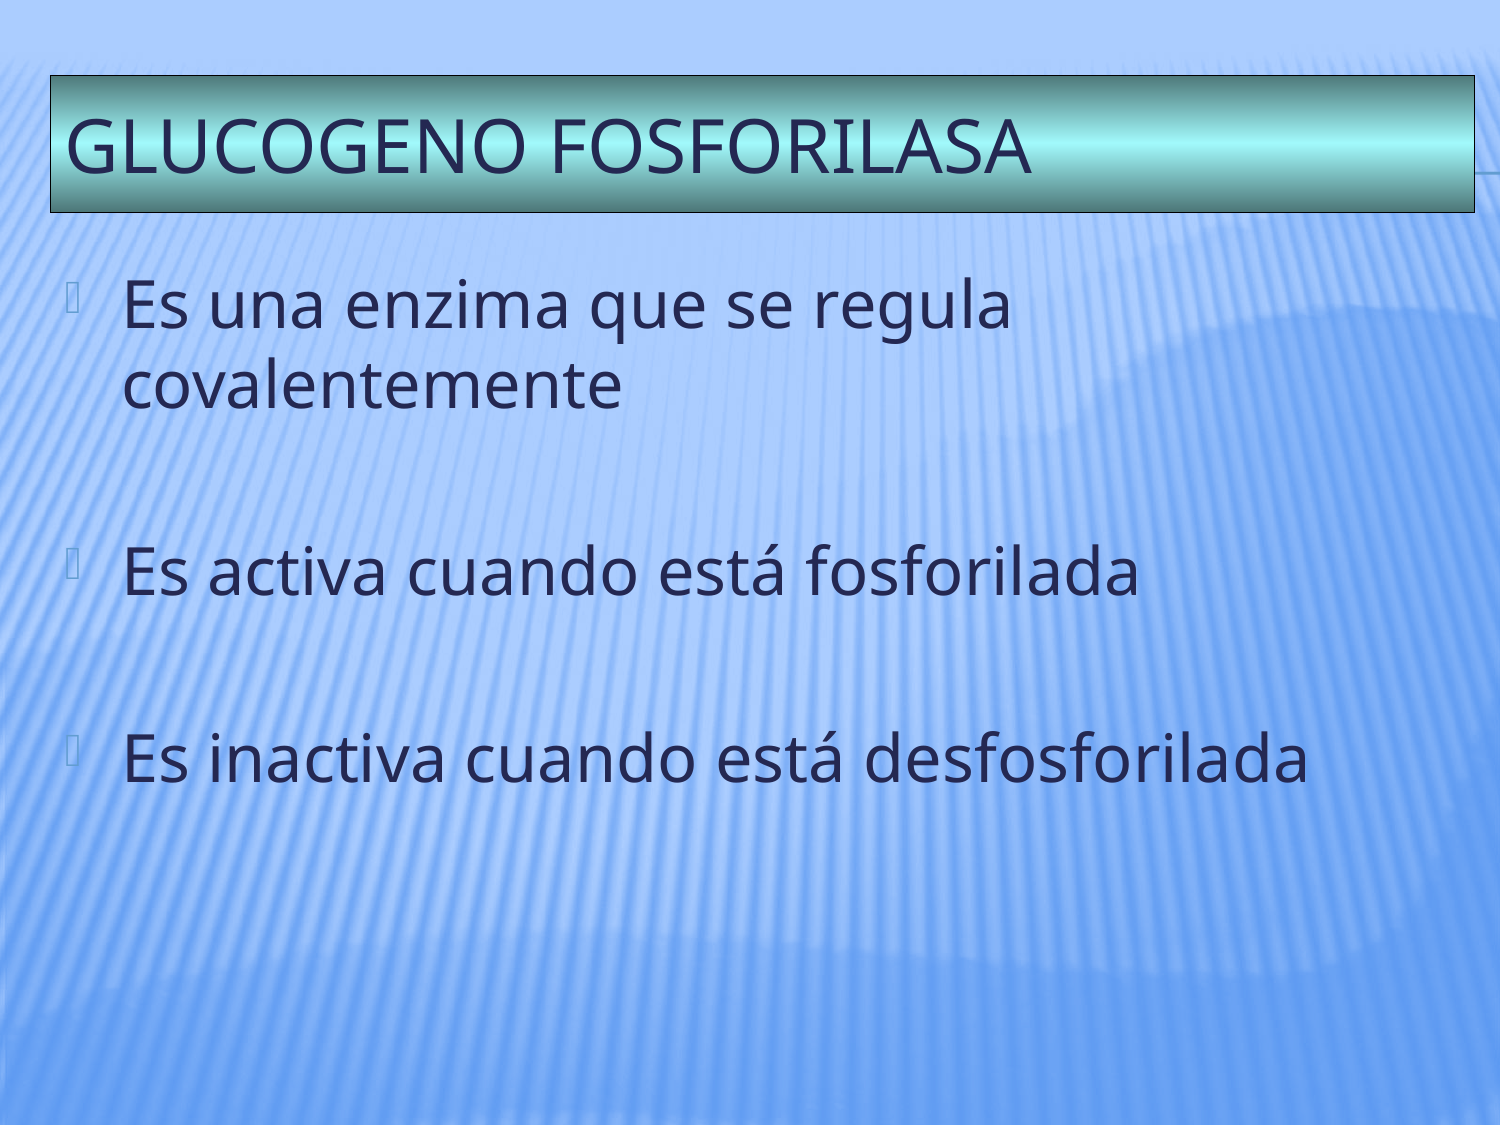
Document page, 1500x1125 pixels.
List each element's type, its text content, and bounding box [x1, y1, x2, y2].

title GLUCOGENO FOSFORILASA [50, 75, 1475, 213]
list Es una enzima que se regula covalentemente Es activa cuando está fosforilada Es inactiva cuando está desfosforilada [50, 254, 1475, 998]
